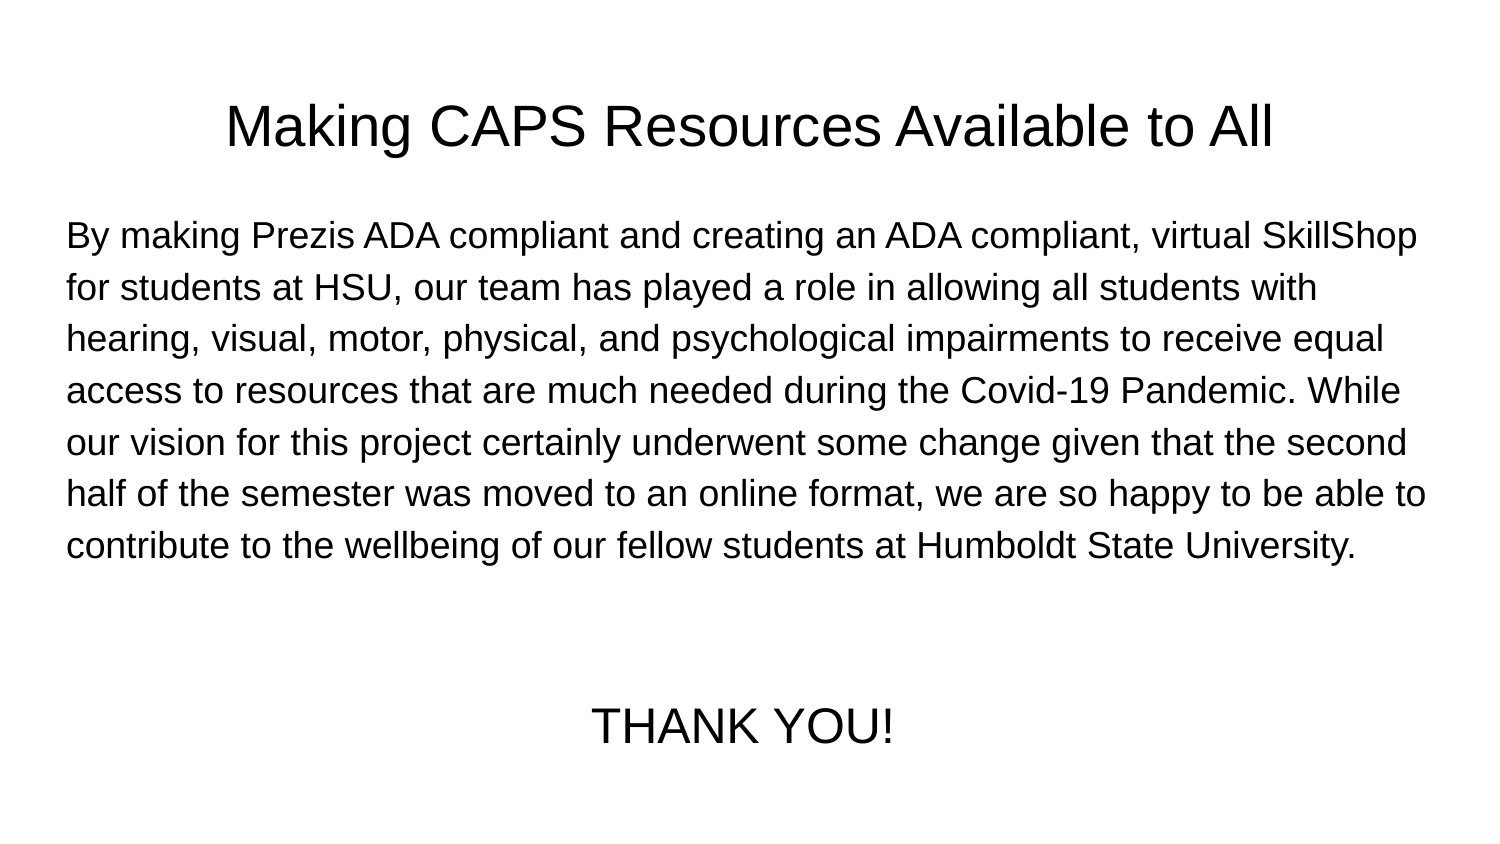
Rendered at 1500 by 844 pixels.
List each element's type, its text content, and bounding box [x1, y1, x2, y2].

list By making Prezis ADA compliant and creating an ADA compliant, virtual SkillShop for students at HSU, our team has played a role in allowing all students with hearing, visual, motor, physical, and psychological impairments to receive equal access to resources that are much needed during the Covid-19 Pandemic. While our vision for this project certainly underwent some change given that the second half of the semester was moved to an online format, we are so happy to be able to contribute to the wellbeing of our fellow students at Humboldt State University. THANK YOU! [51, 189, 1449, 750]
title Making CAPS Resources Available to All [51, 72, 1449, 167]
